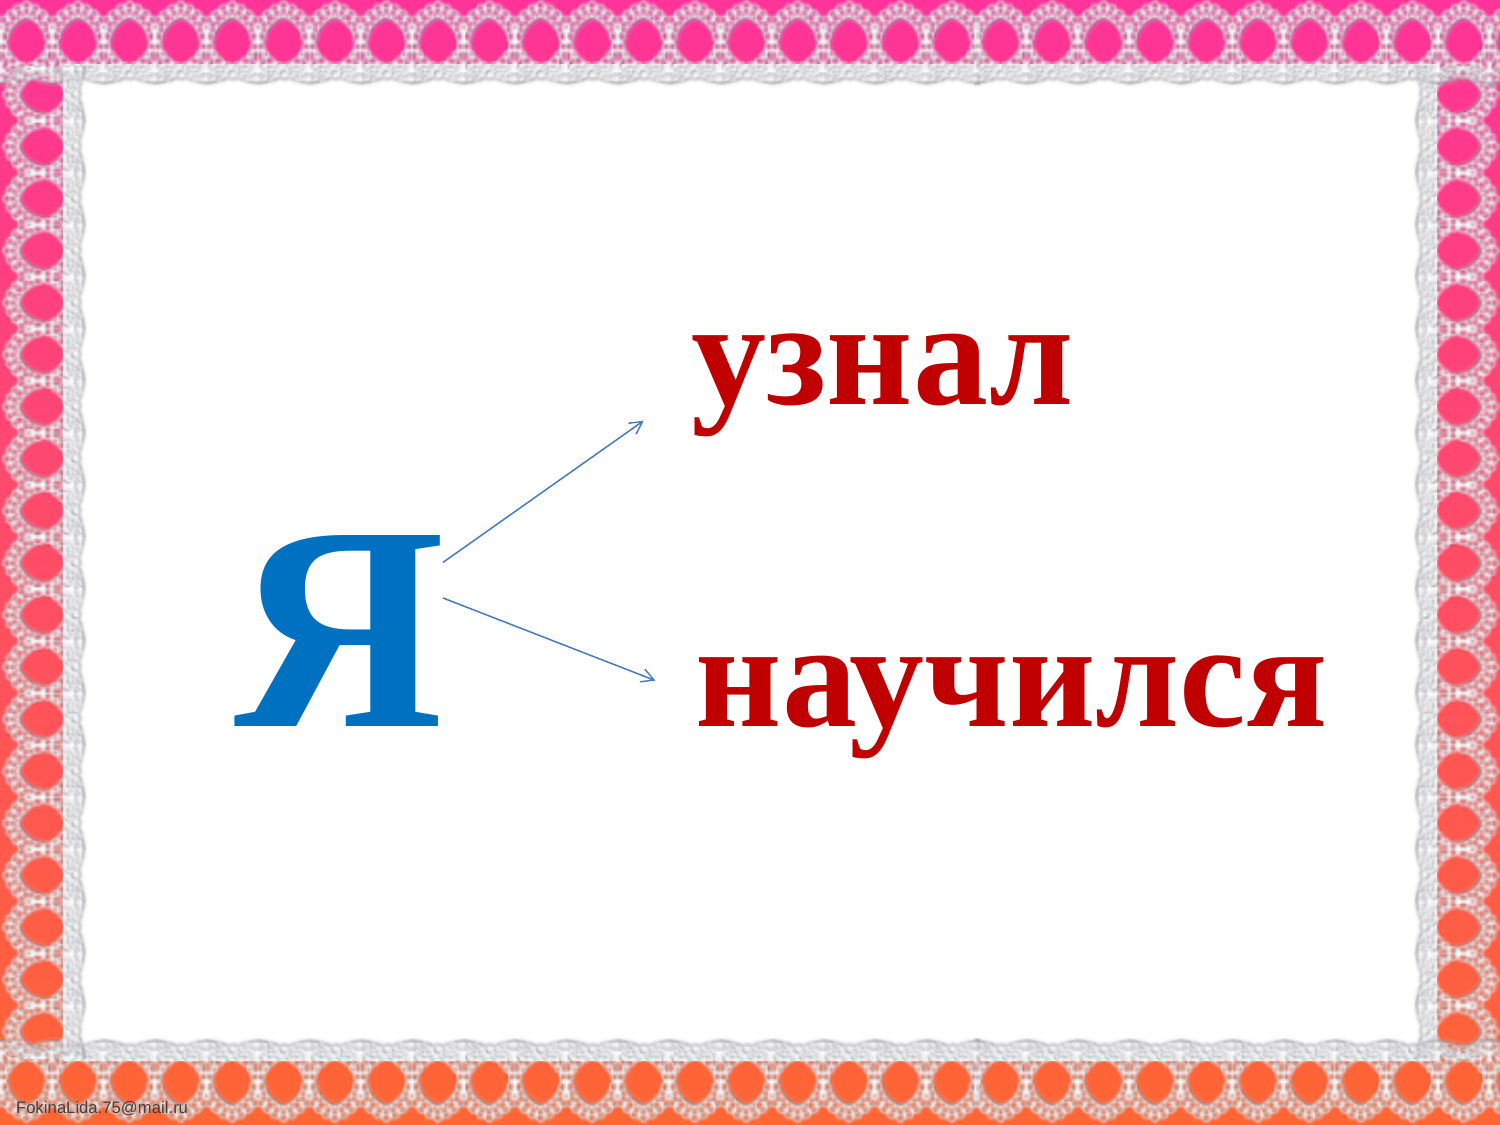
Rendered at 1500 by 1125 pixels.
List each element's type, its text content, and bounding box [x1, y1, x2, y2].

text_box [442, 597, 656, 681]
title узнал Я научился [75, 137, 1425, 917]
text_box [442, 420, 644, 563]
picture [0, 0, 1500, 1125]
